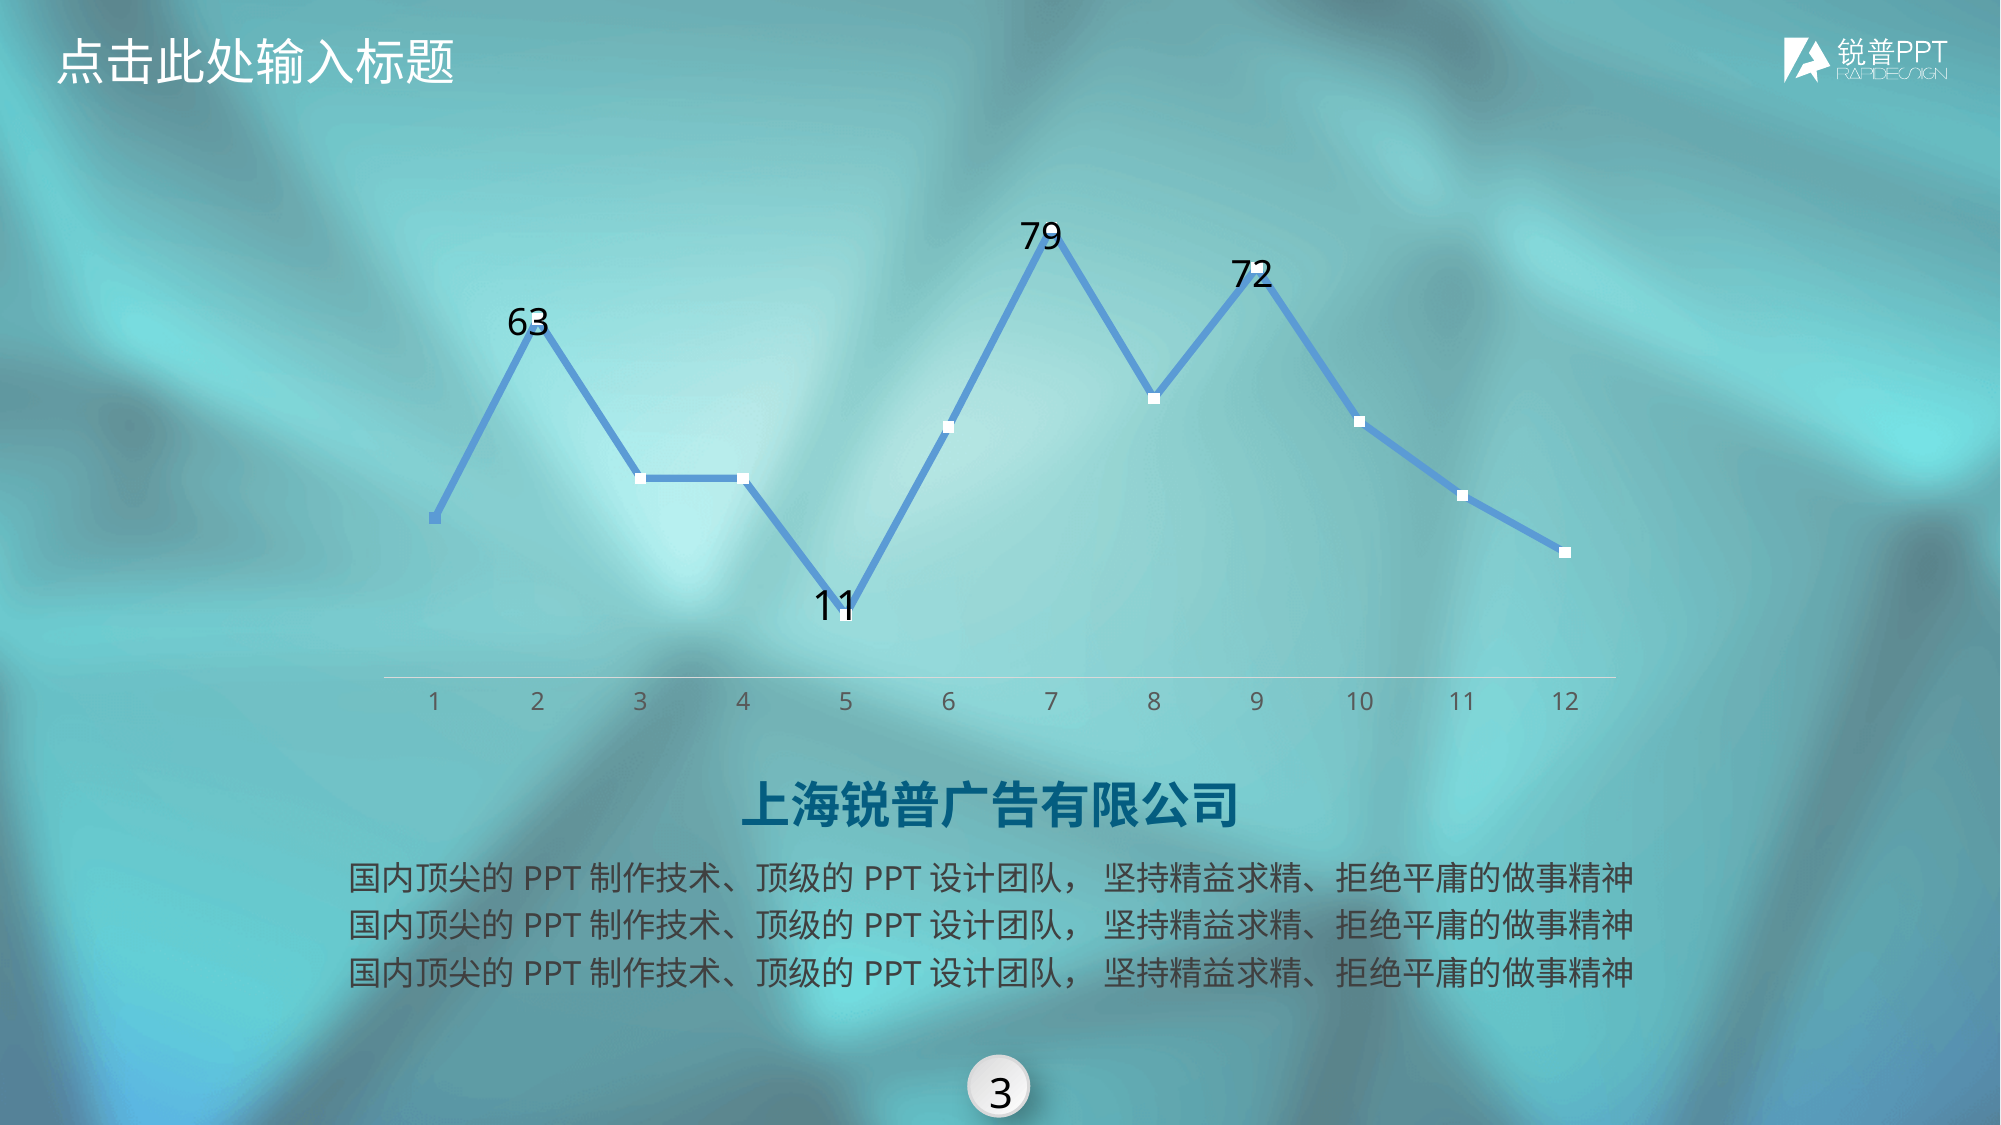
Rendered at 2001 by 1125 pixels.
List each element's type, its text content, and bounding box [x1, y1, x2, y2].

text_box 国内顶尖的PPT制作技术、顶级的PPT设计团队， 坚持精益求精、拒绝平庸的做事精神 国内顶尖的PPT制作技术、顶级的PPT设计团队， 坚持精益求精、拒绝平庸的做事精神 国内顶尖的PPT制作技术、顶级的PPT设计团队， 坚持精益求精、拒绝平庸的做事精神 [333, 841, 1667, 1000]
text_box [1784, 37, 1948, 83]
picture [0, 0, 2001, 1125]
text_box 点击此处输入标题 [40, 23, 471, 99]
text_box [968, 1056, 1032, 1125]
chart [357, 153, 1643, 730]
text_box 上海锐普广告有限公司 [725, 736, 1275, 841]
